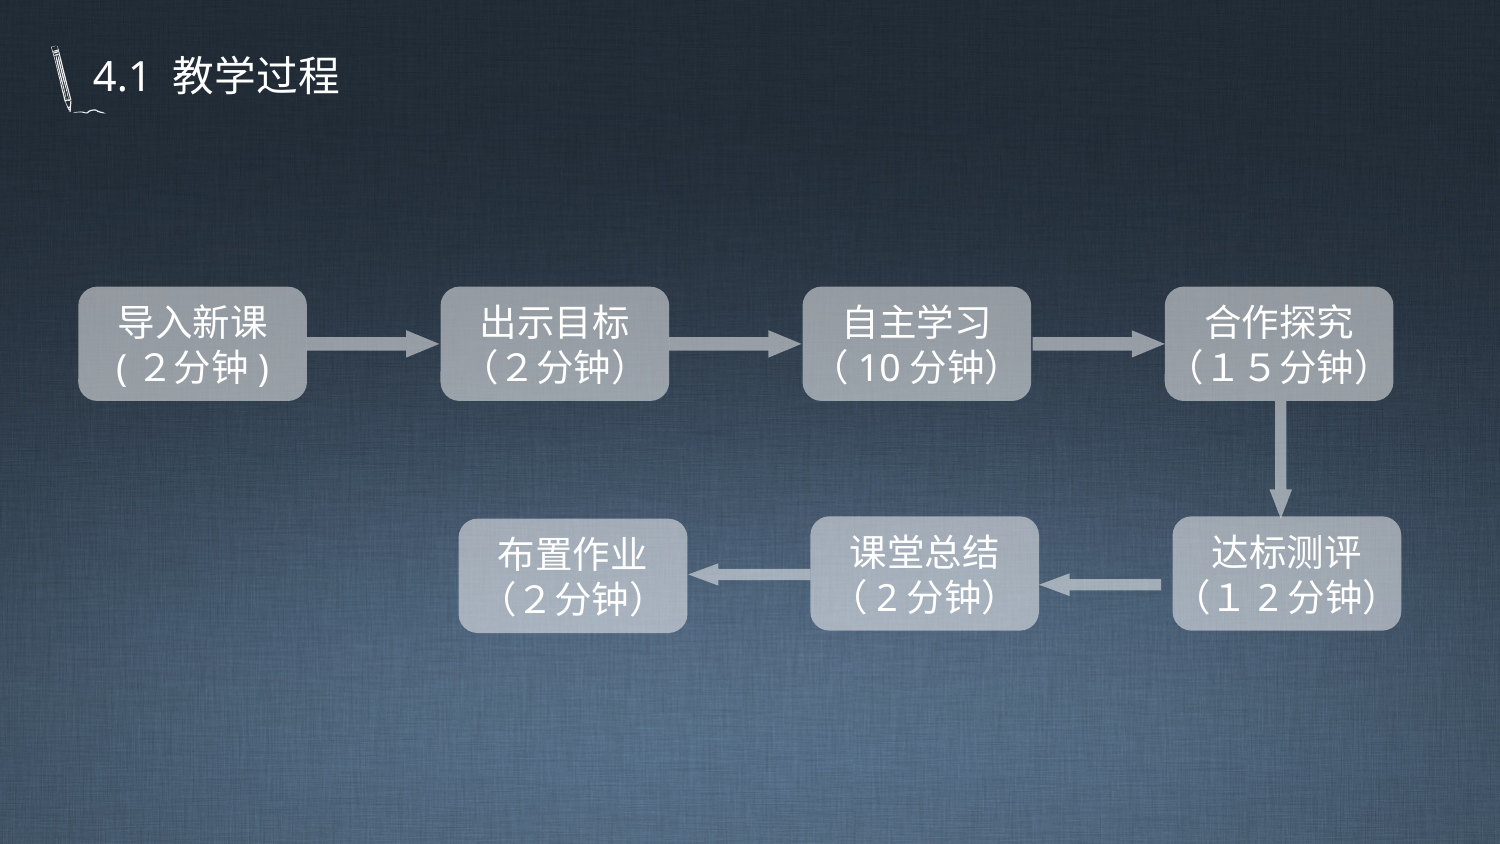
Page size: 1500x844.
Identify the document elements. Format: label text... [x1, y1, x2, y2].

text_box [688, 563, 811, 586]
text_box 达标测评 （１2分钟） [1172, 516, 1402, 631]
text_box [1269, 401, 1293, 519]
text_box 自主学习 （10分钟） [802, 286, 1032, 401]
text_box 导入新课 (２分钟) [78, 286, 307, 401]
text_box [306, 330, 440, 358]
text_box 4.1 教学过程 [78, 42, 649, 108]
picture [0, 0, 1500, 844]
text_box 布置作业 （２分钟） [458, 518, 688, 634]
text_box 课堂总结 （2分钟） [810, 516, 1040, 631]
text_box [1032, 330, 1165, 358]
text_box 合作探究 （１５分钟） [1164, 286, 1394, 401]
text_box [1039, 573, 1162, 597]
text_box [669, 330, 802, 358]
text_box 出示目标 （２分钟） [440, 286, 670, 401]
